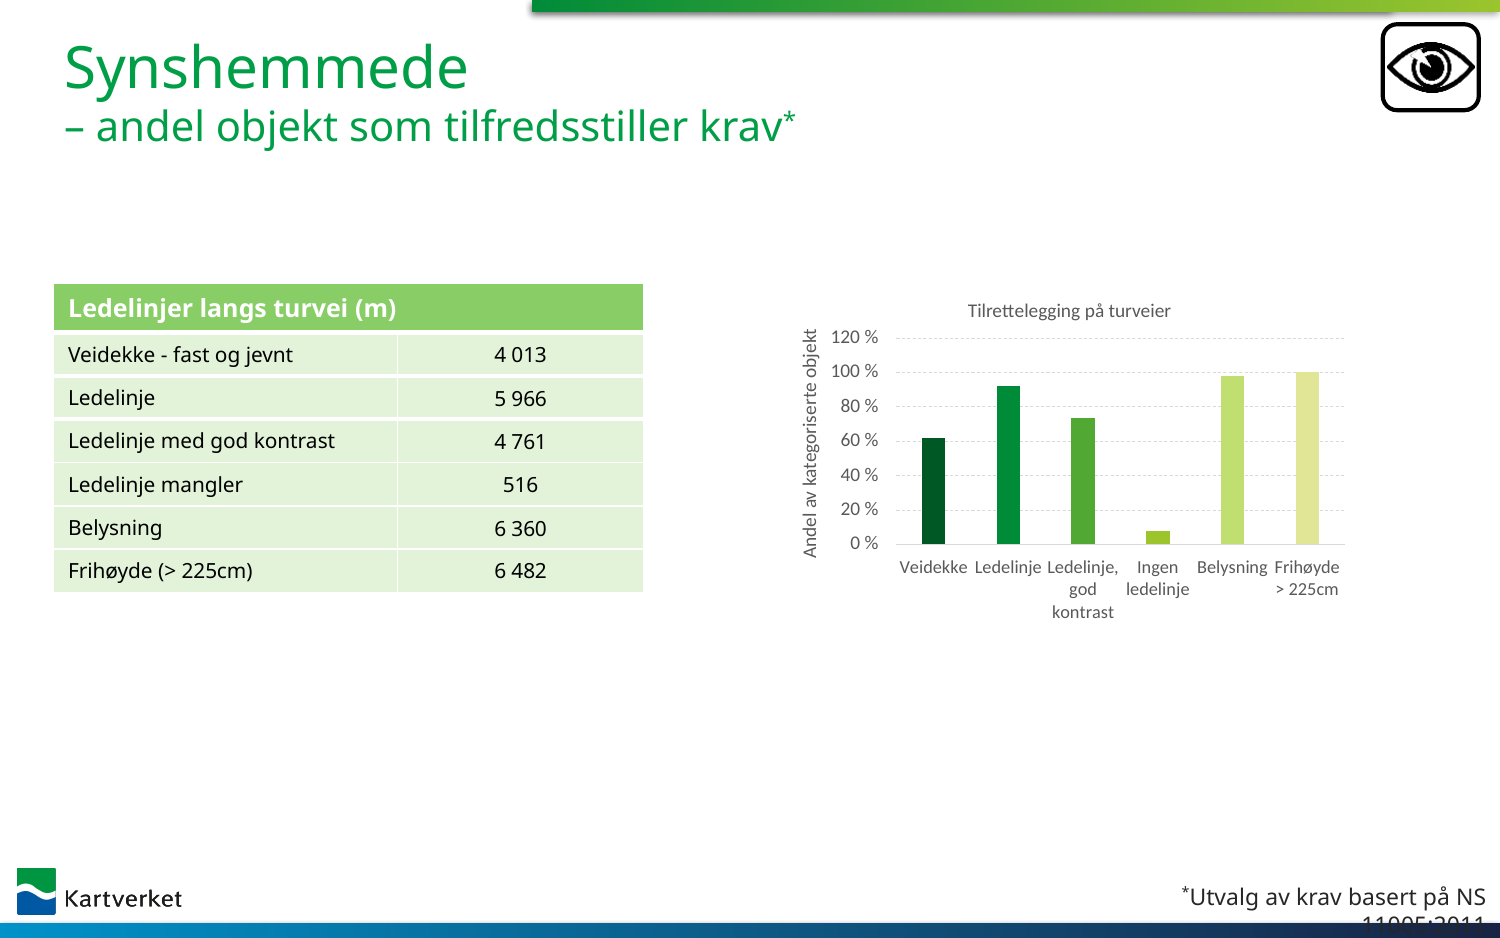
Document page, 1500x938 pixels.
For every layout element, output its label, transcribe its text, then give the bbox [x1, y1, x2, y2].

picture [791, 291, 1348, 630]
table_cell Ledelinje med god kontrast [54, 421, 397, 462]
text_box *Utvalg av krav basert på NS 11005:2011 [1068, 873, 1500, 938]
table_cell 5 966 [398, 378, 643, 417]
table_cell 6 360 [398, 507, 643, 548]
table_cell Frihøyde (> 225cm) [54, 550, 397, 592]
table_cell Veidekke - fast og jevnt [54, 335, 397, 374]
table_cell 6 482 [398, 550, 643, 592]
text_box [1382, 24, 1480, 111]
table_cell Ledelinje [54, 378, 397, 417]
table_cell 4 761 [398, 421, 643, 462]
table_cell Ledelinje mangler [54, 463, 397, 505]
table_cell Belysning [54, 507, 397, 548]
text_box Synshemmede – andel objekt som tilfredsstiller krav* [49, 24, 1431, 158]
table_header Ledelinjer langs turvei (m) [54, 284, 643, 330]
table_cell 516 [398, 463, 643, 505]
table_cell 4 013 [398, 335, 643, 374]
